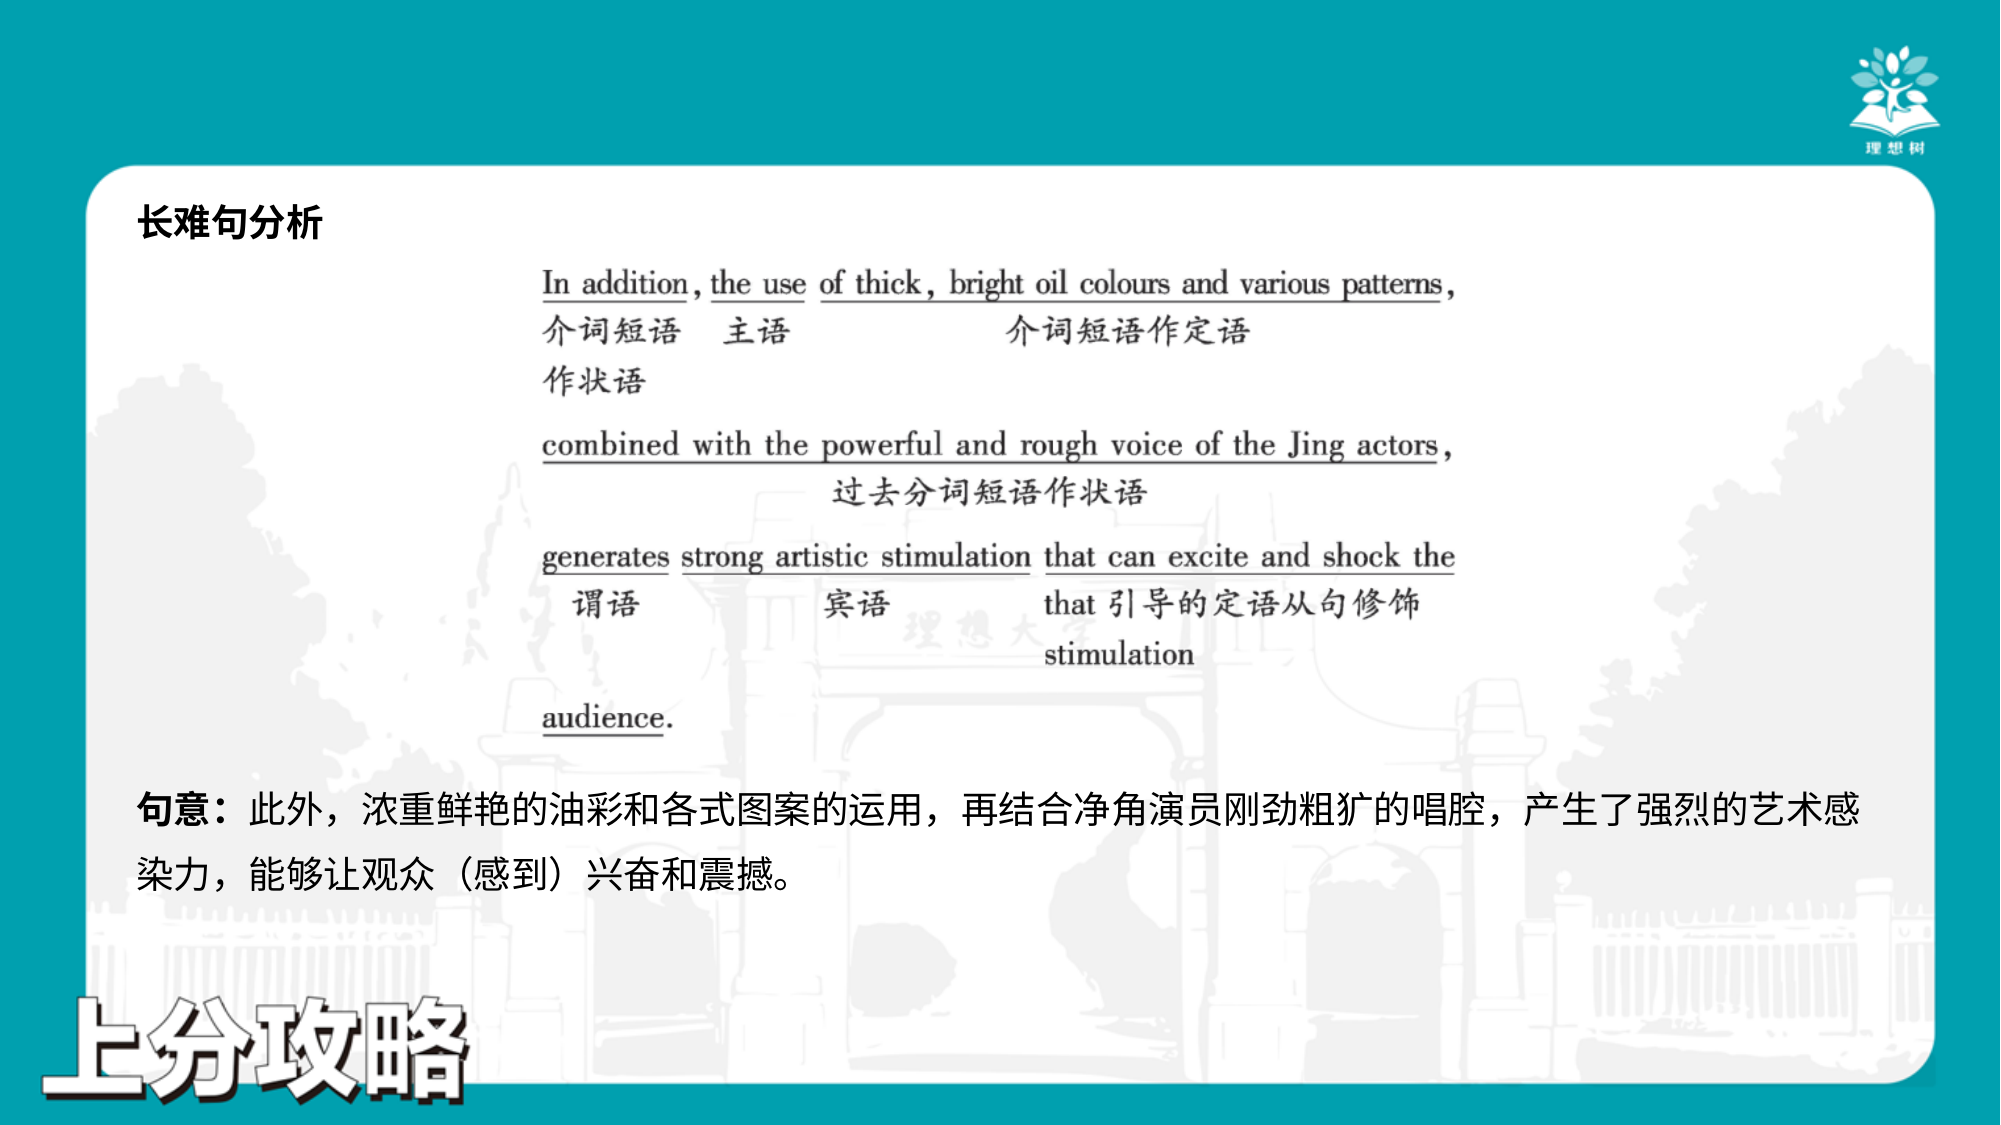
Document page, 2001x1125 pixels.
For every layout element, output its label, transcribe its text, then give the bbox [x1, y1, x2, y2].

text_box 句意：此外，浓重鲜艳的油彩和各式图案的运用，再结合净角演员刚劲粗犷的唱腔，产生了强烈的艺术感 染力，能够让观众（感到）兴奋和震撼。 [136, 762, 1865, 889]
text_box 长难句分析 [136, 177, 1865, 237]
picture [0, 0, 2000, 1125]
